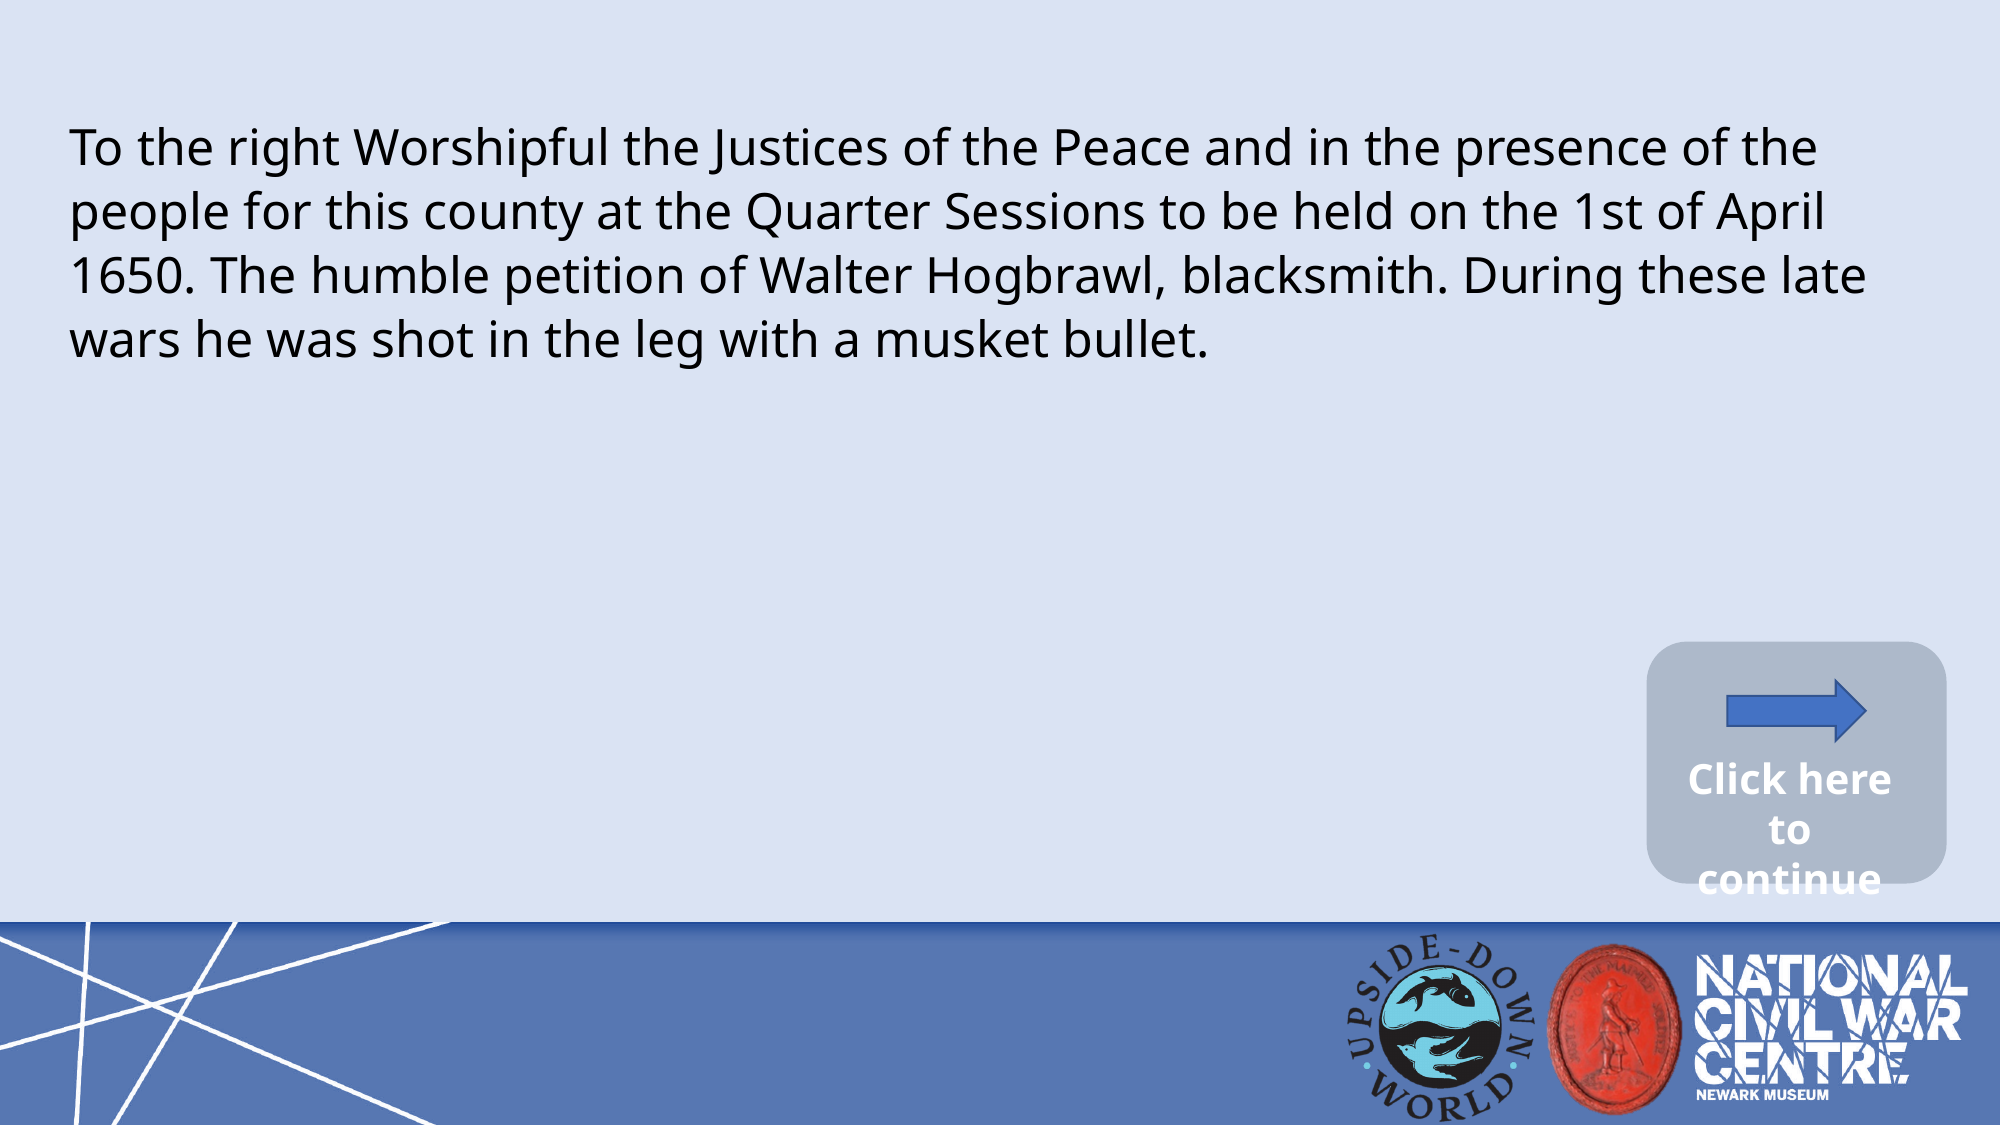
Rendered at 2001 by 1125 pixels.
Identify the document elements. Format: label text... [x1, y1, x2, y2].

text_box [1646, 641, 1947, 884]
text_box [1622, 616, 1970, 901]
text_box To the right Worshipful the Justices of the Peace and in the presence of the people for this county at the Quarter Sessions to be held on the 1st of April 1650. The humble petition of Walter Hogbrawl, blacksmith. During these late wars he was shot in the leg with a musket bullet. [54, 38, 1969, 376]
picture [0, 922, 2000, 1125]
